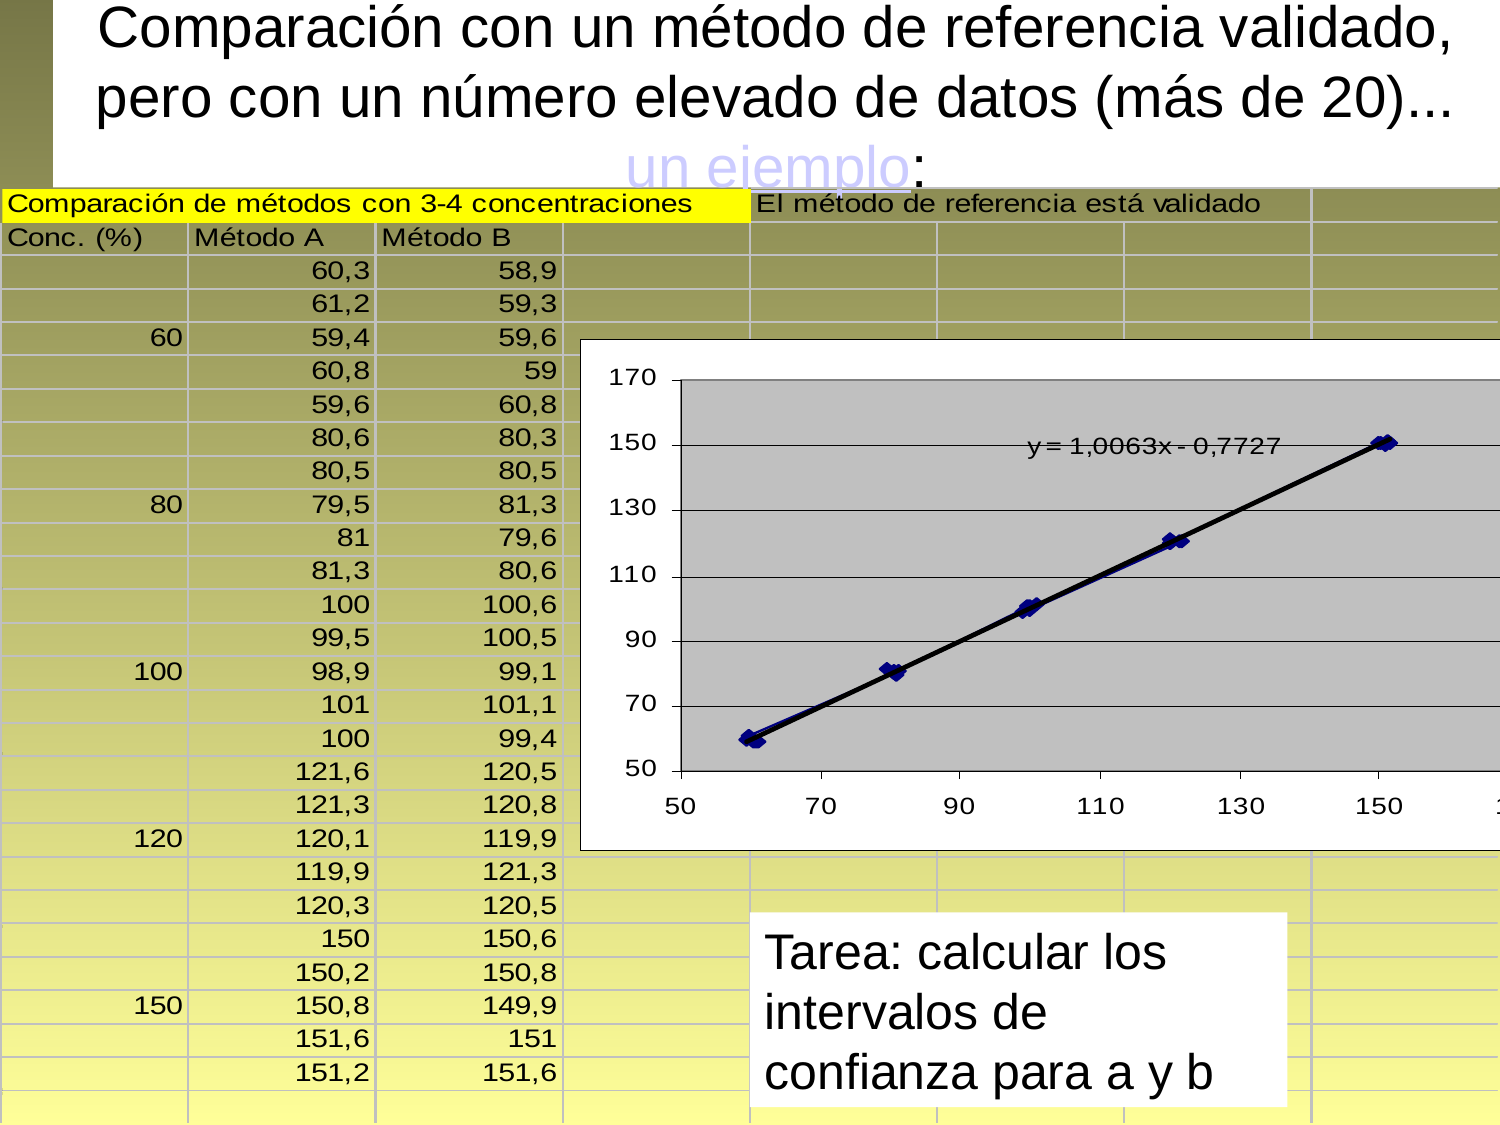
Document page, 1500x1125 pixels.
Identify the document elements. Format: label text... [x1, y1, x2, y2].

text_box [0, 187, 1500, 1125]
title Comparación con un método de referencia validado, pero con un número elevado de datos (más de 20)...un ejemplo: [52, 0, 1500, 187]
